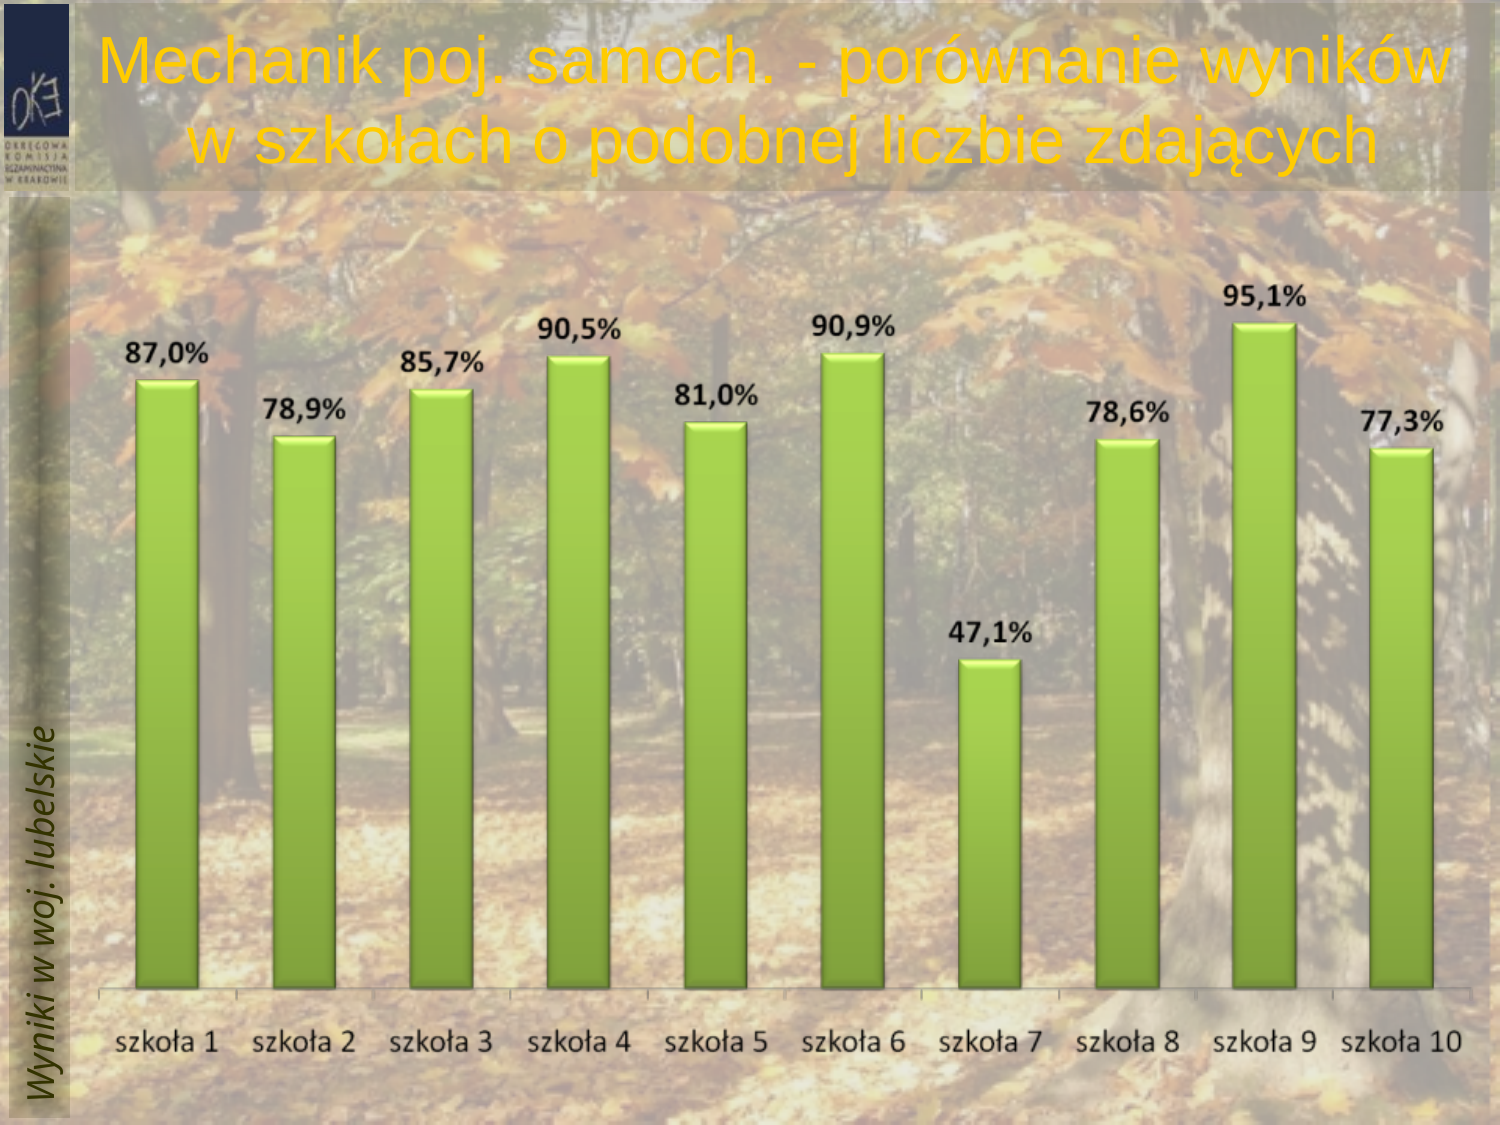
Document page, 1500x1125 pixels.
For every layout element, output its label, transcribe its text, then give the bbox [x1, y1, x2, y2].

text_box Wyniki w woj. lubelskie [9, 197, 70, 1118]
title Mechanik poj. samoch. - porównanie wyników w szkołach o podobnej liczbie zdających [74, 3, 1495, 192]
picture [74, 196, 1495, 1085]
